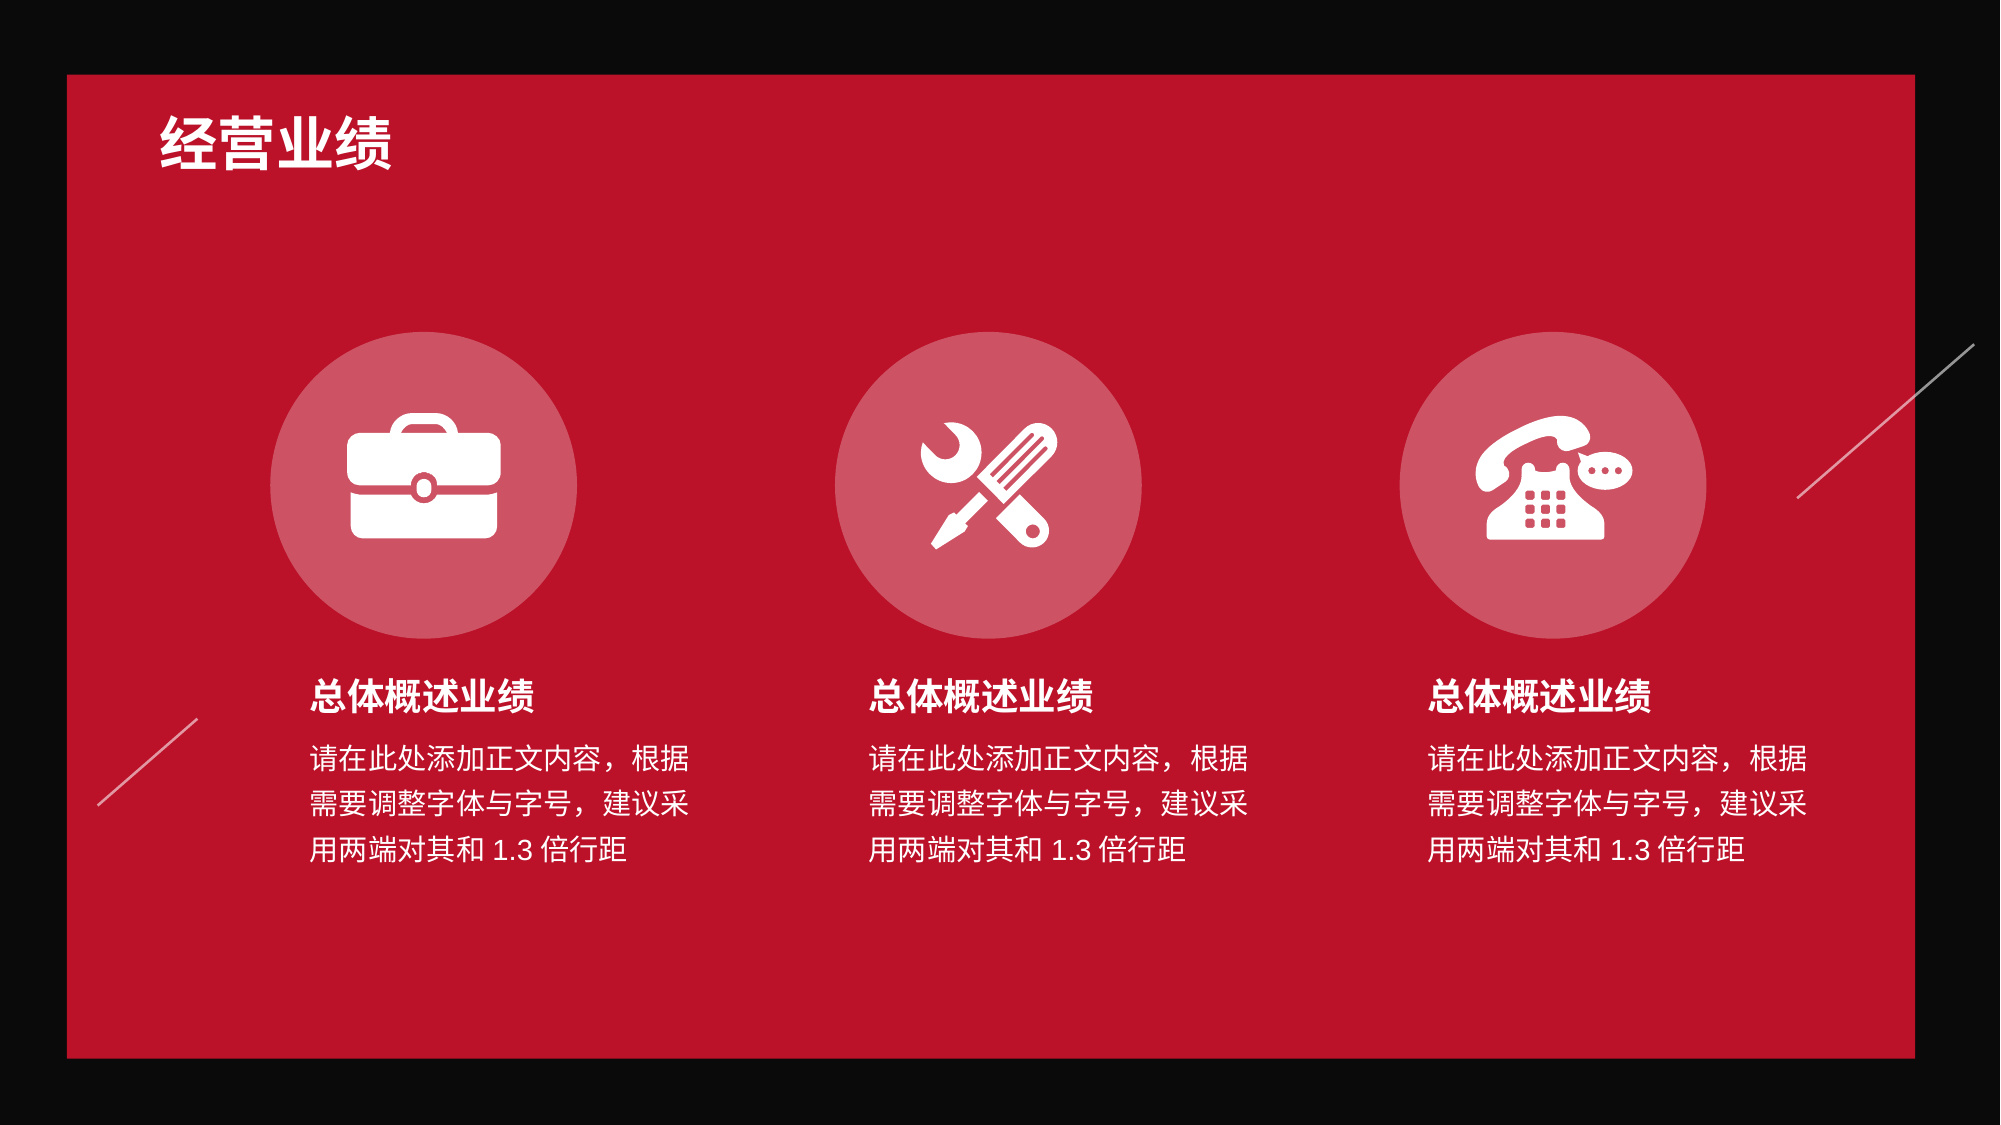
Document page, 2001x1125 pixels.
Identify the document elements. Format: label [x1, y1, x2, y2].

text_box [97, 718, 198, 806]
text_box [0, 0, 2000, 1125]
text_box [270, 331, 1975, 639]
